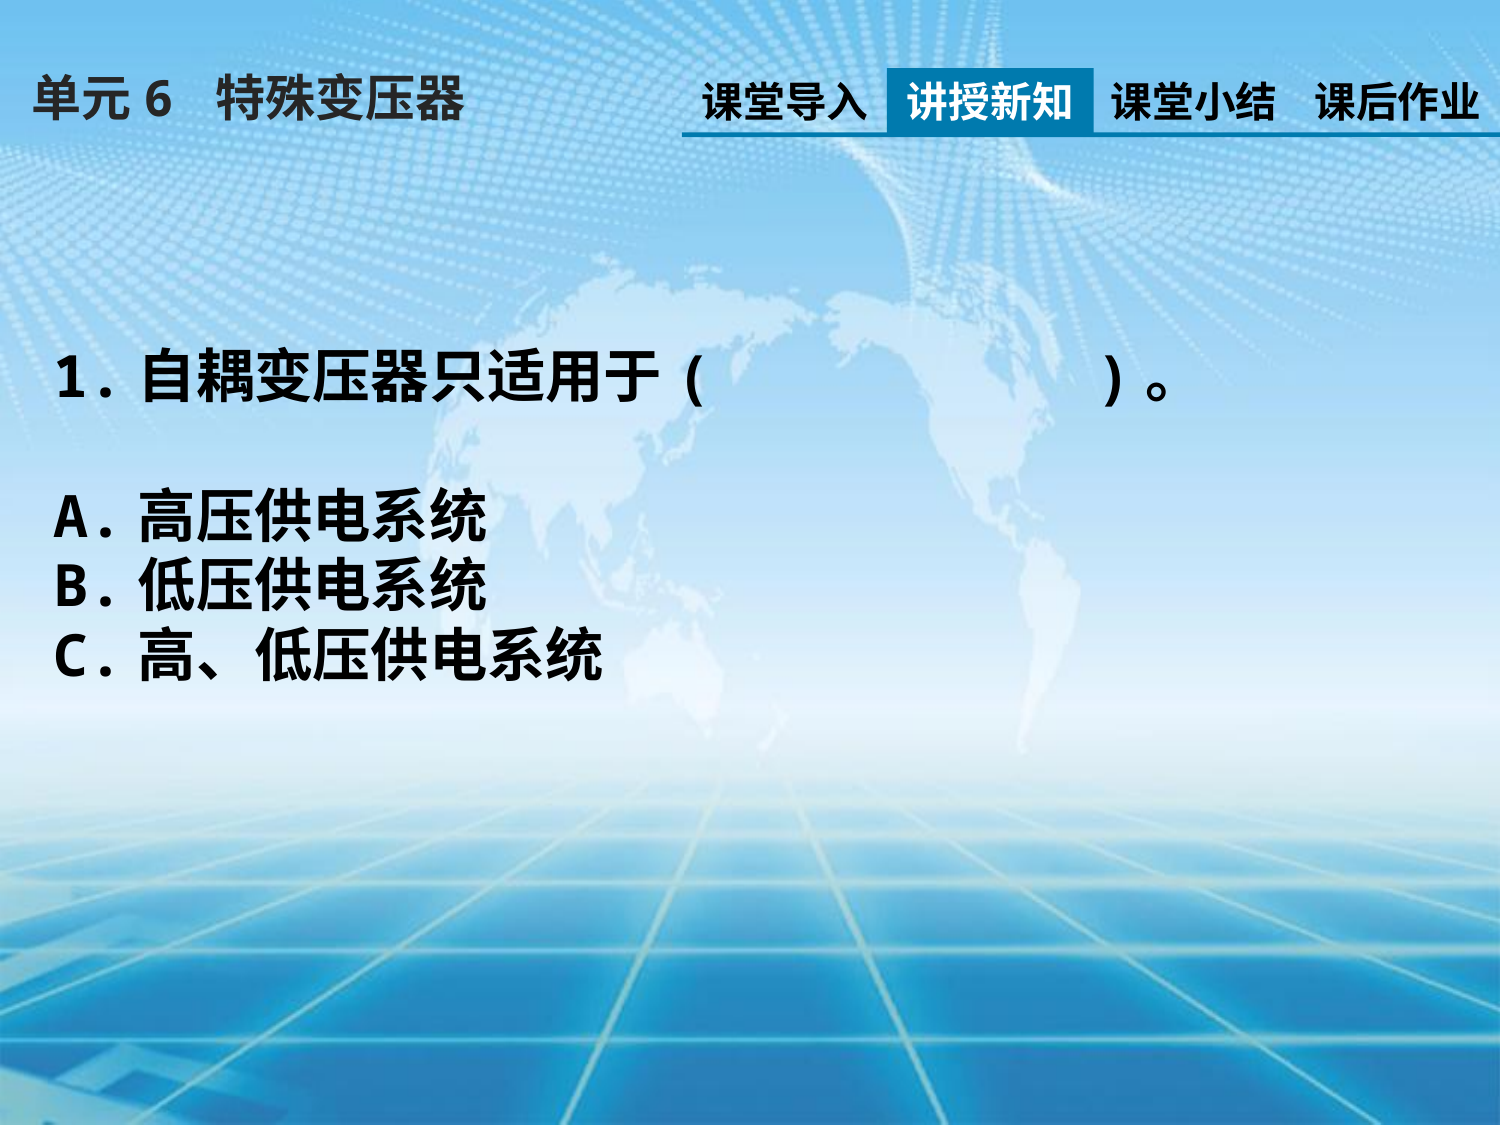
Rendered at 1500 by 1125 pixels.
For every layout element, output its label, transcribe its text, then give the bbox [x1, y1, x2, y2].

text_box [16, 59, 1500, 135]
text_box 1.自耦变压器只适用于( )。 A.高压供电系统 B.低压供电系统 C.高、低压供电系统 [39, 331, 1219, 696]
picture [0, 0, 1500, 1125]
